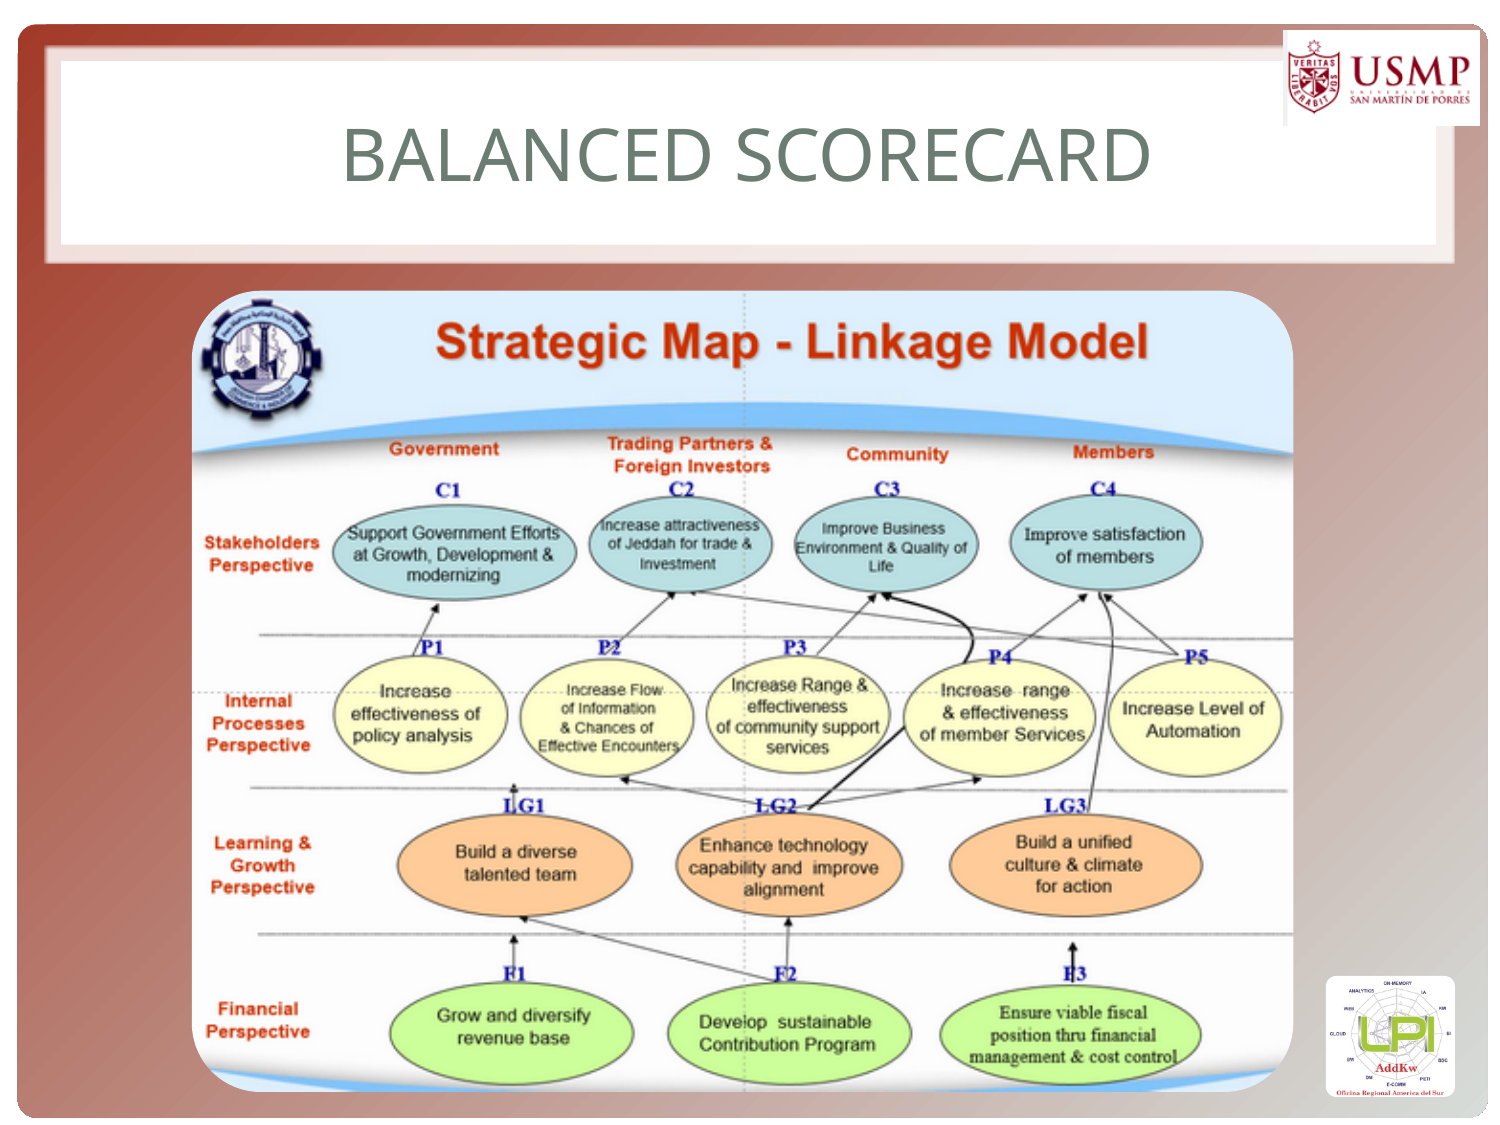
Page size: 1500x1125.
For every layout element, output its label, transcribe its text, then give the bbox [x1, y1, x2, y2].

picture [1283, 30, 1480, 126]
title Balanced Scorecard [69, 66, 1425, 238]
picture [191, 290, 1294, 1093]
picture [1325, 975, 1455, 1097]
